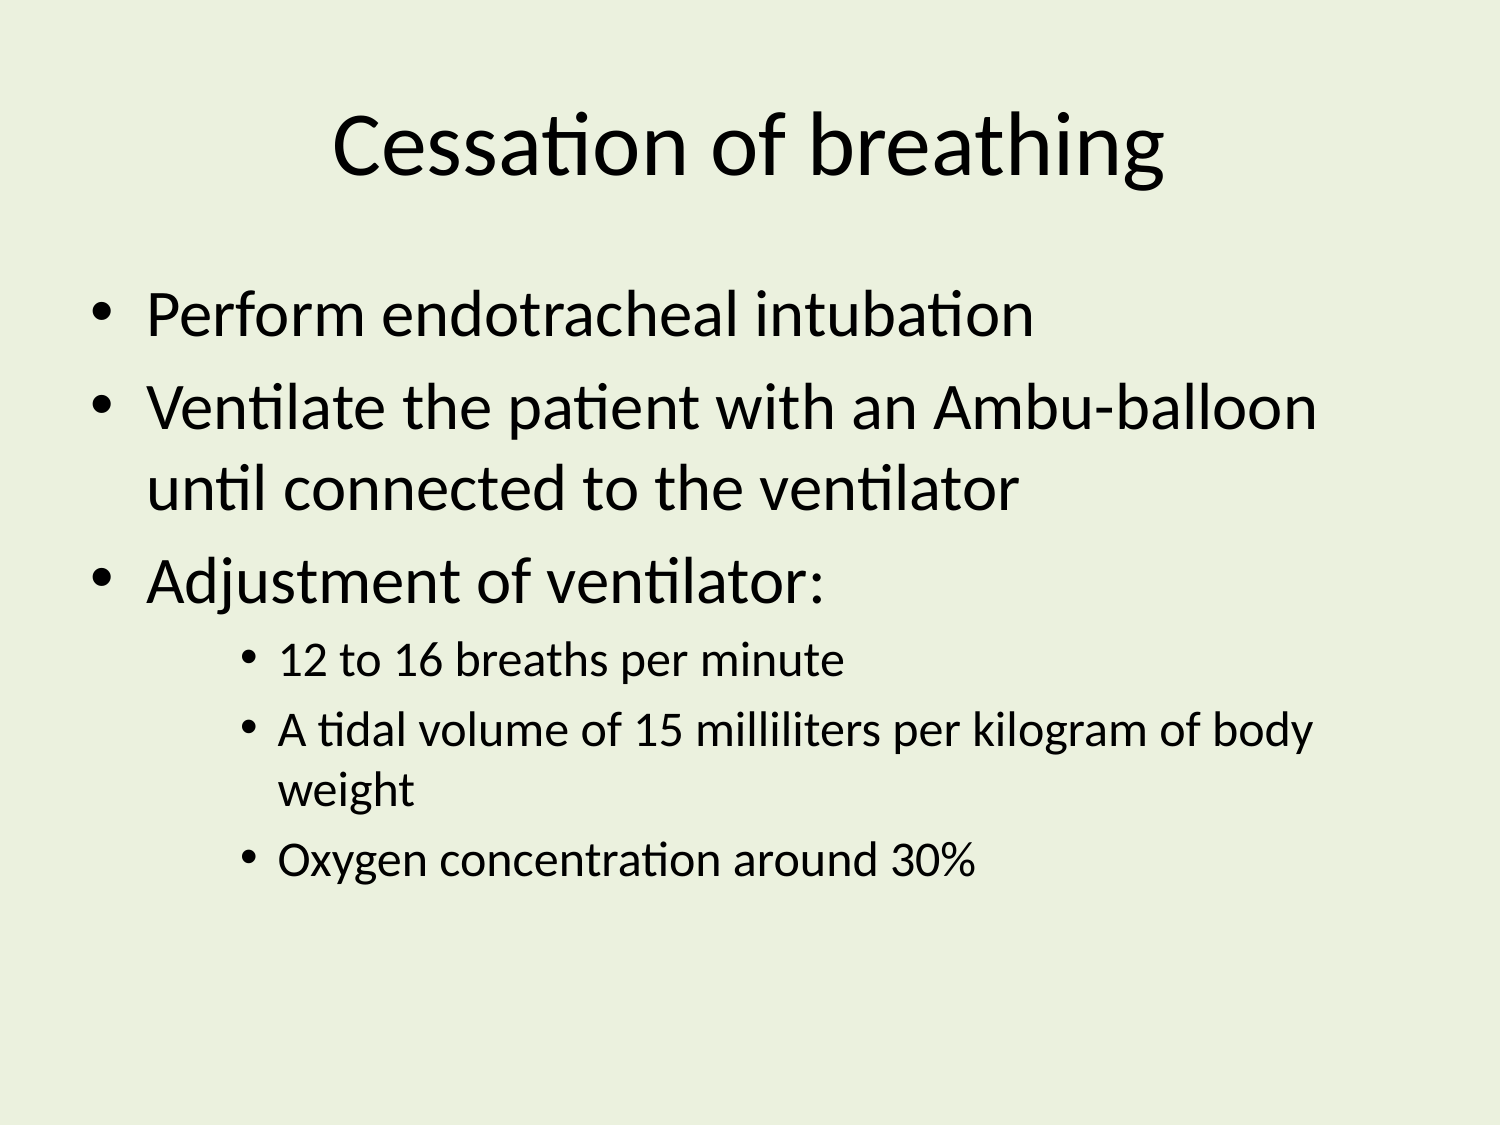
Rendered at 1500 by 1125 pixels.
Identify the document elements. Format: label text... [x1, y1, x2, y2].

list Perform endotracheal intubation Ventilate the patient with an Ambu-balloon until connected to the ventilator Adjustment of ventilator: 12 to 16 breaths per minute A tidal volume of 15 milliliters per kilogram of body weight Oxygen concentration around 30% [75, 262, 1425, 1005]
title Cessation of breathing [75, 45, 1425, 233]
